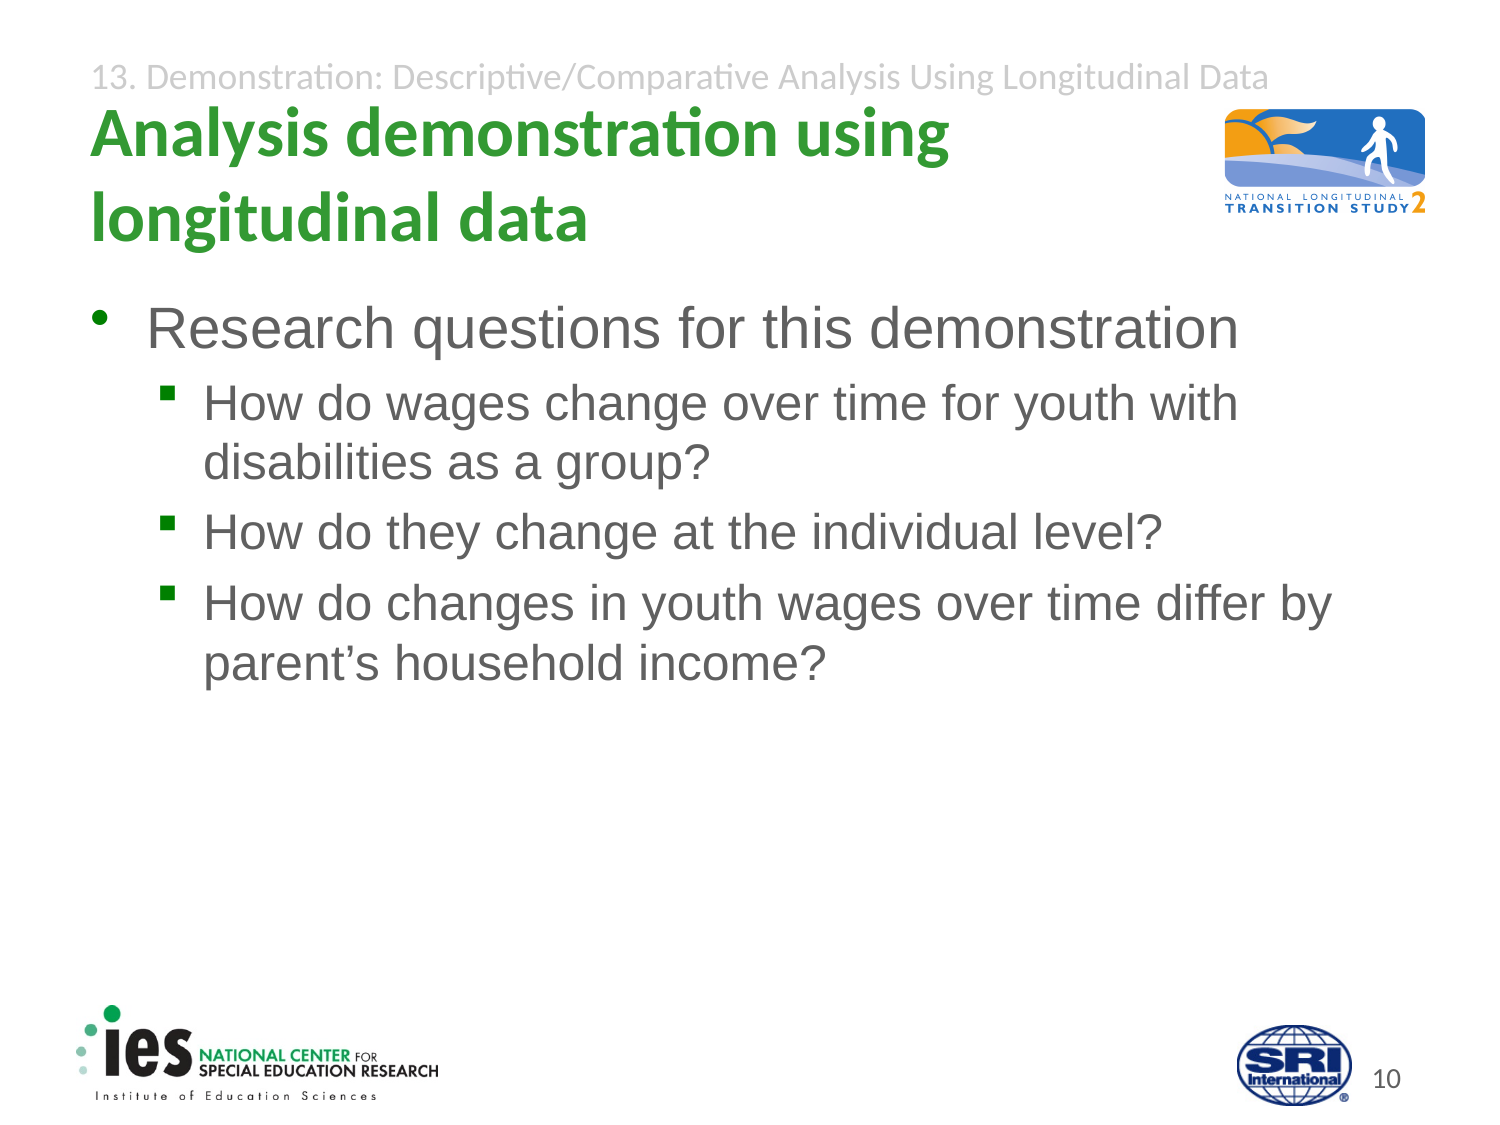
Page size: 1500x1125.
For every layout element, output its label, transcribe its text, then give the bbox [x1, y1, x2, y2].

list Research questions for this demonstration How do wages change over time for youth with disabilities as a group? How do they change at the individual level? How do changes in youth wages over time differ by parent’s household income? [74, 282, 1426, 1026]
title Analysis demonstration using longitudinal data [74, 103, 1426, 238]
picture [1237, 1026, 1352, 1106]
picture [76, 1026, 438, 1100]
slide_number 9 [1312, 1051, 1417, 1125]
